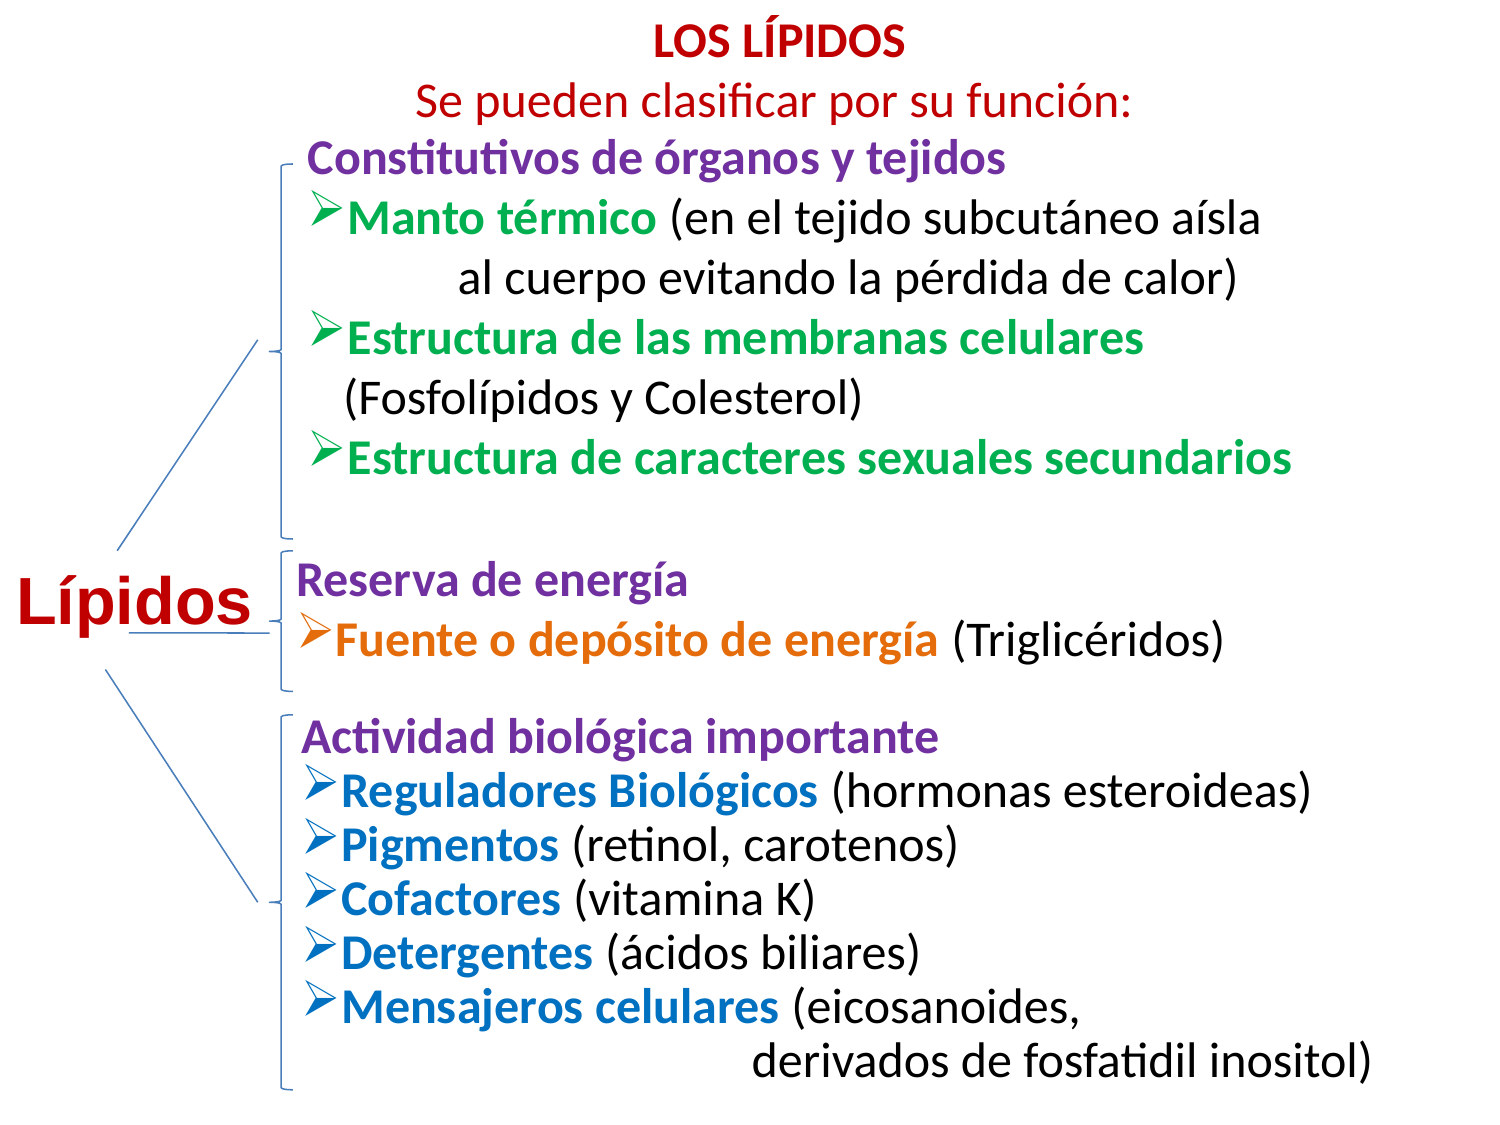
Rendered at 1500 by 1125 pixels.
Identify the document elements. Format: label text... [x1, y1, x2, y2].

text_box LOS LÍPIDOS Se pueden clasificar por su función: [400, 0, 1160, 195]
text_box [81, 374, 294, 516]
text_box Actividad biológica importante Reguladores Biológicos (hormonas esteroideas) Pigmentos (retinol, carotenos) Cofactores (vitamina K) Detergentes (ácidos biliares) Mensajeros celulares (eicosanoides, derivados de fosfatidil inositol) [286, 703, 1389, 1096]
text_box Lípidos [1, 550, 279, 646]
text_box [268, 163, 293, 374]
text_box Reserva de energía Fuente o depósito de energía (Triglicéridos) [281, 539, 1383, 708]
text_box [268, 550, 293, 693]
text_box [268, 871, 293, 1091]
text_box [280, 524, 293, 540]
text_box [64, 709, 299, 863]
text_box Constitutivos de órganos y tejidos Manto térmico (en el tejido subcutáneo aísla al cuerpo evitando la pérdida de calor) Estructura de las membranas celulares (Fosfolípidos y Colesterol) Estructura de caracteres sexuales secundarios [292, 117, 1454, 492]
